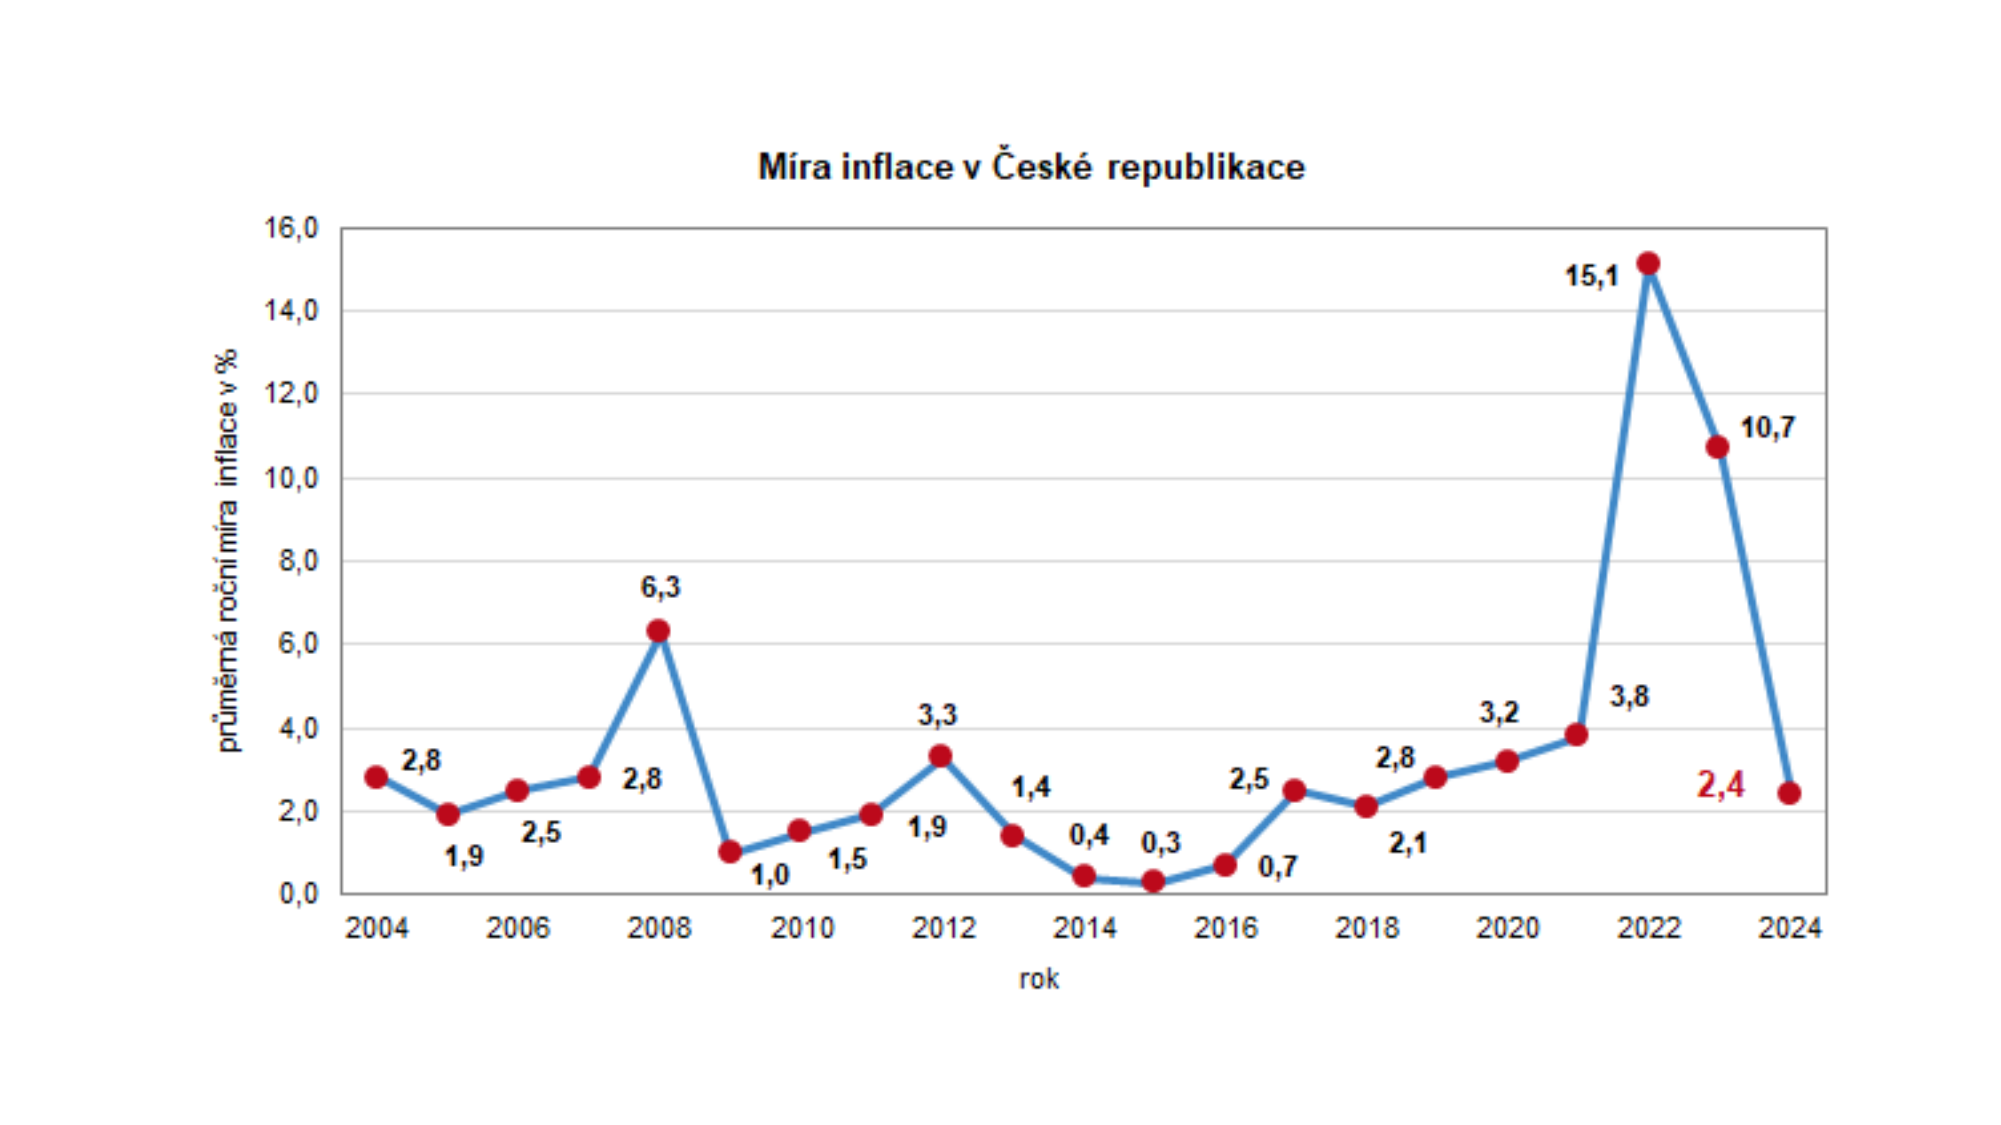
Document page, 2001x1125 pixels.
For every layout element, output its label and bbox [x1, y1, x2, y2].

picture [176, 116, 1866, 1032]
